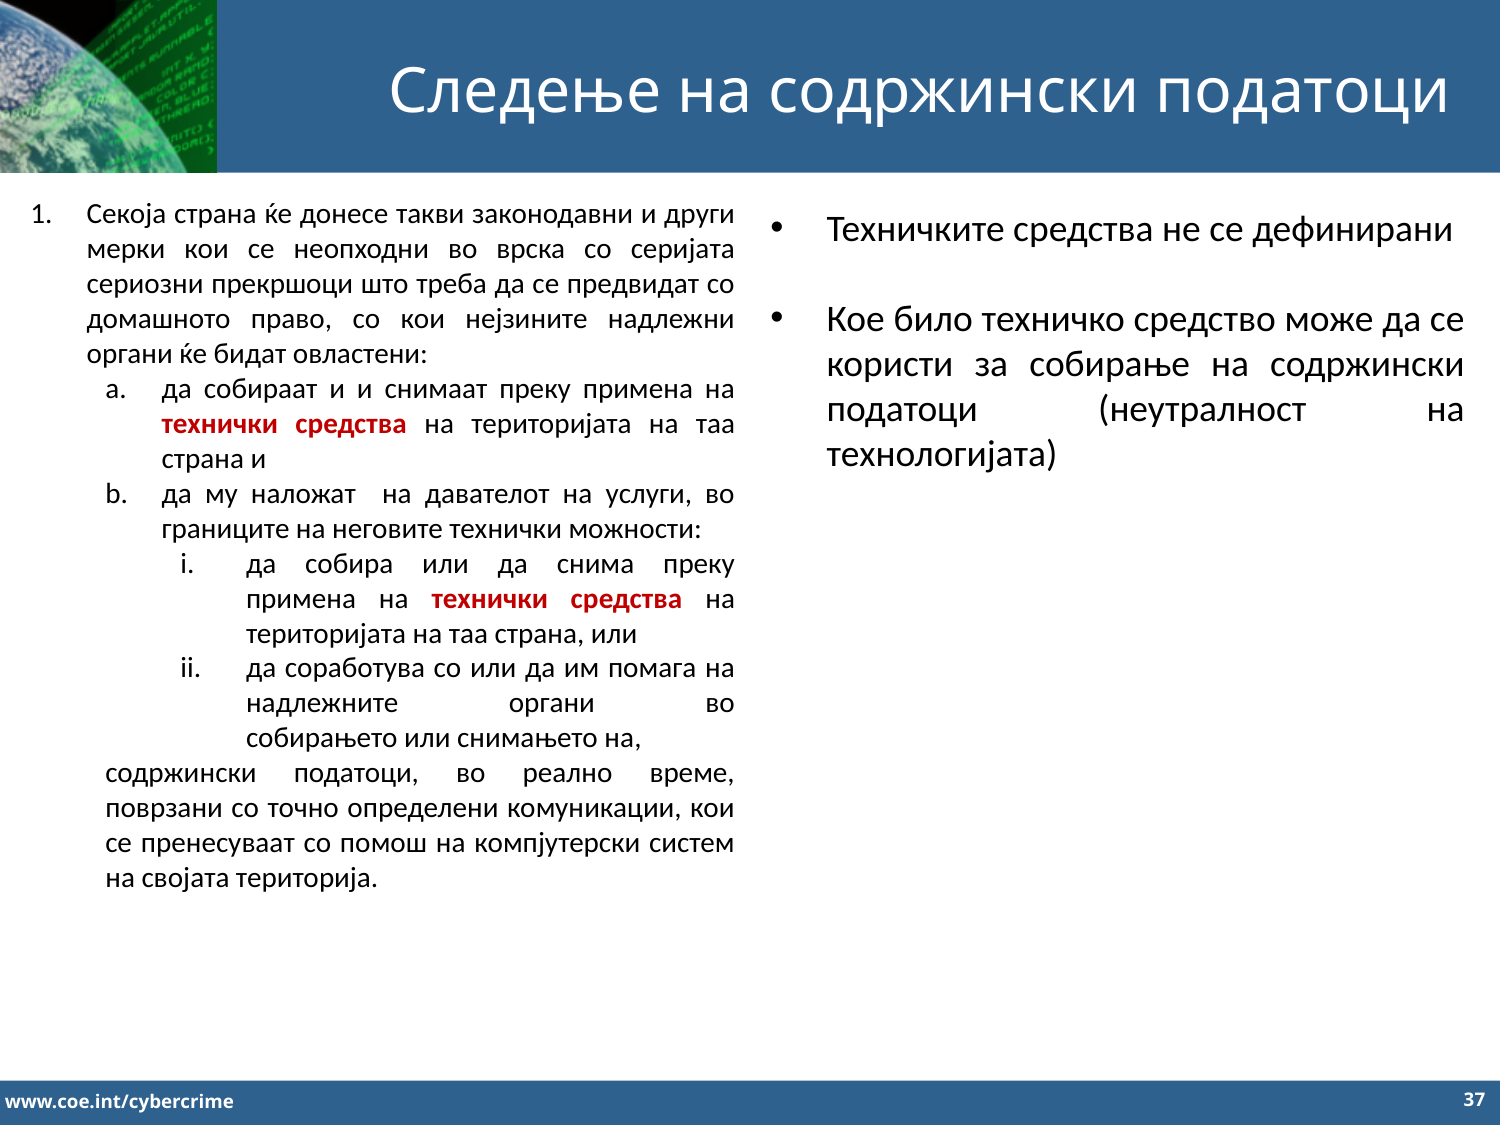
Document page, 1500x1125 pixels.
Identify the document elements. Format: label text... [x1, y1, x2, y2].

text_box Техничките средства не се дефинирани Кое било техничко средство може да се користи за собирање на содржински податоци (неутралност на технологијата) [755, 196, 1480, 481]
picture [0, 0, 217, 173]
text_box Секоја страна ќе донесе такви законодавни и други мерки кои се неопходни во врска со серијата сериозни прекршоци што треба да се предвидат со домашното право, со кои нејзините надлежни органи ќе бидат овластени: да собираат и и снимаат преку примена на технички средства на територијата на таа страна и да му наложат на давателот на услуги, во границите на неговите технички можности: да собира или да снима преку примена на технички средства на територијата на таа страна, или да соработува со или да им помага на надлежните органи во собирањето или снимањето на, содржински податоци, во реално време, поврзани со точно определени комуникации, кои се пренесуваат со помош на компјутерски систем на својата територија. [15, 186, 750, 901]
text_box Следење на содржински податоци [230, 42, 1483, 133]
